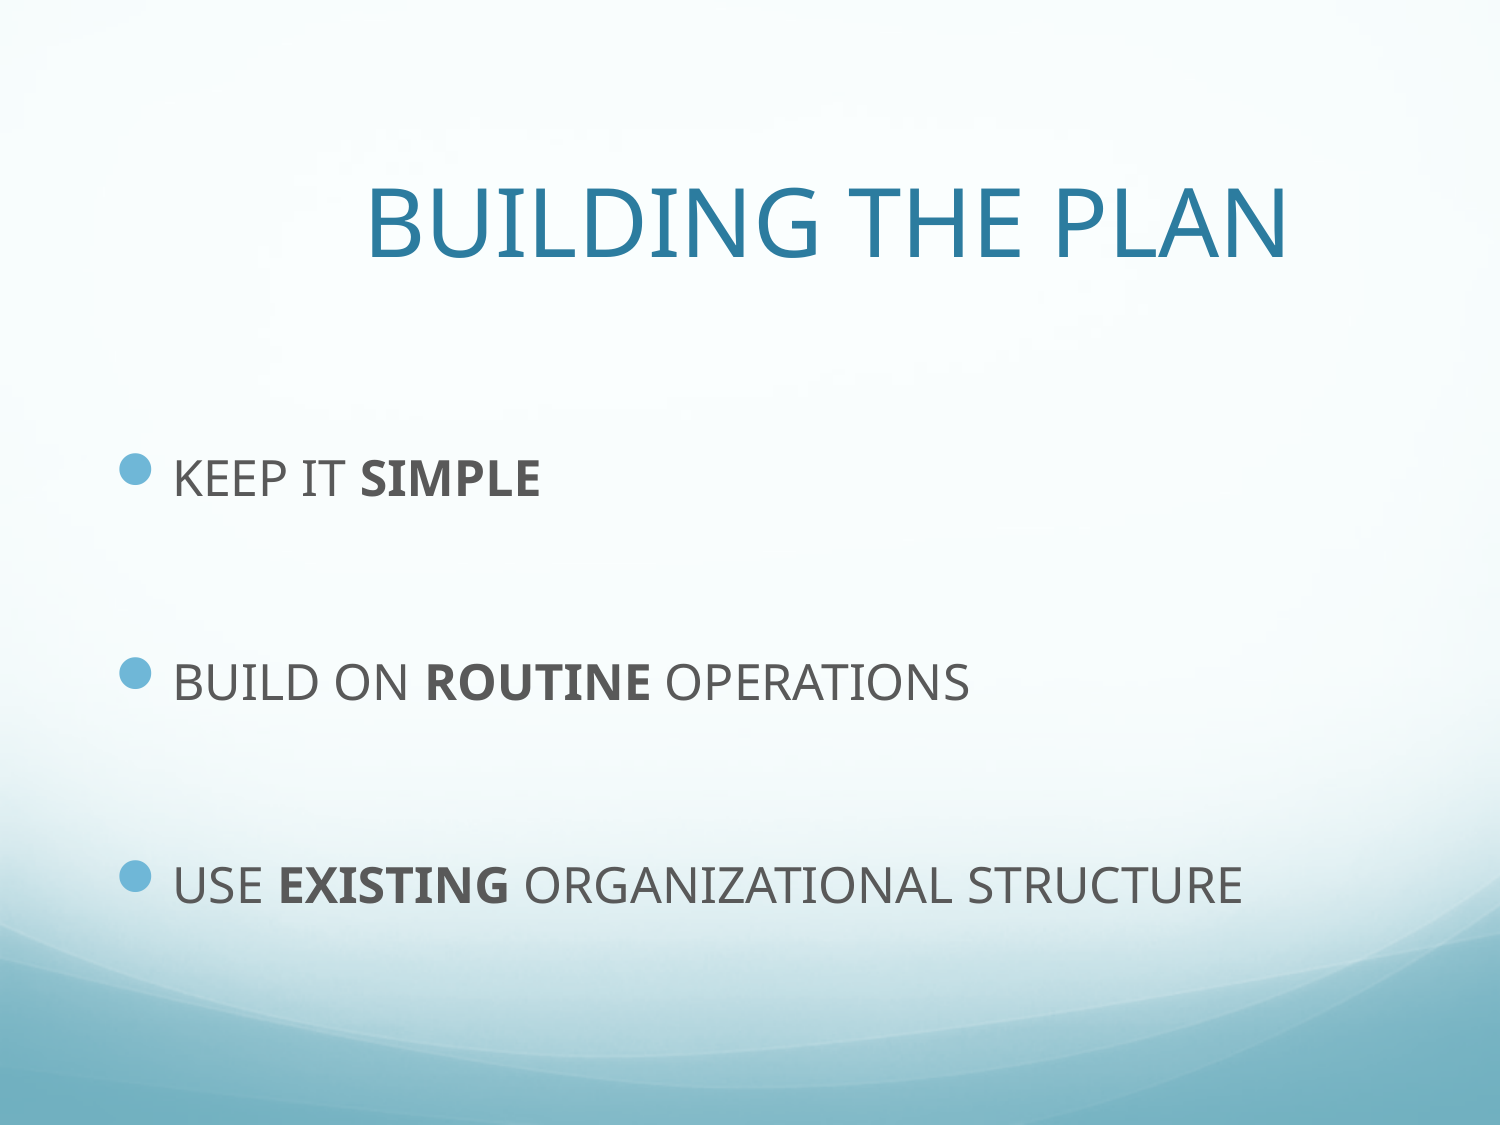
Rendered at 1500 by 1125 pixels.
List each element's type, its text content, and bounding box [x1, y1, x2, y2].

title BUILDING THE PLAN [188, 149, 1468, 289]
list KEEP IT SIMPLE BUILD ON ROUTINE OPERATIONS USE EXISTING ORGANIZATIONAL STRUCTURE [99, 337, 1375, 1013]
